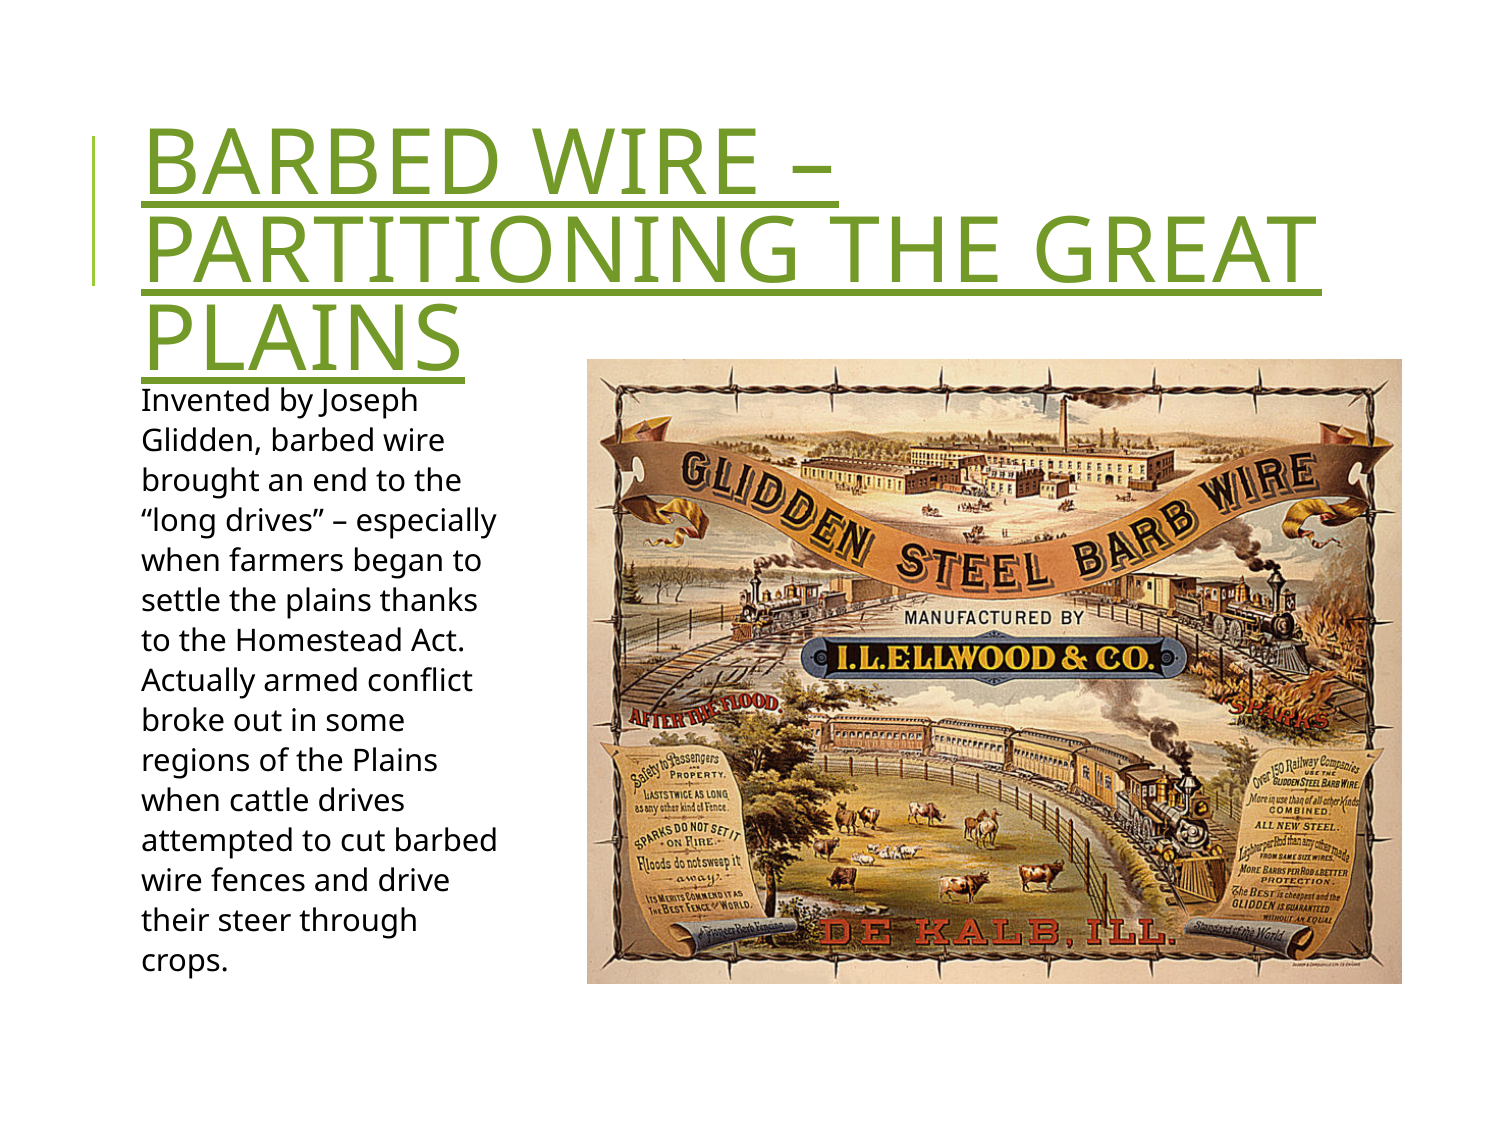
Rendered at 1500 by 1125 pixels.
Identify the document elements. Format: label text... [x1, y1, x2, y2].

title Barbed Wire – partitioning the Great plains [126, 77, 1402, 363]
list Invented by Joseph Glidden, barbed wire brought an end to the “long drives” – especially when farmers began to settle the plains thanks to the Homestead Act. Actually armed conflict broke out in some regions of the Plains when cattle drives attempted to cut barbed wire fences and drive their steer through crops. [126, 370, 525, 988]
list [587, 358, 1402, 984]
